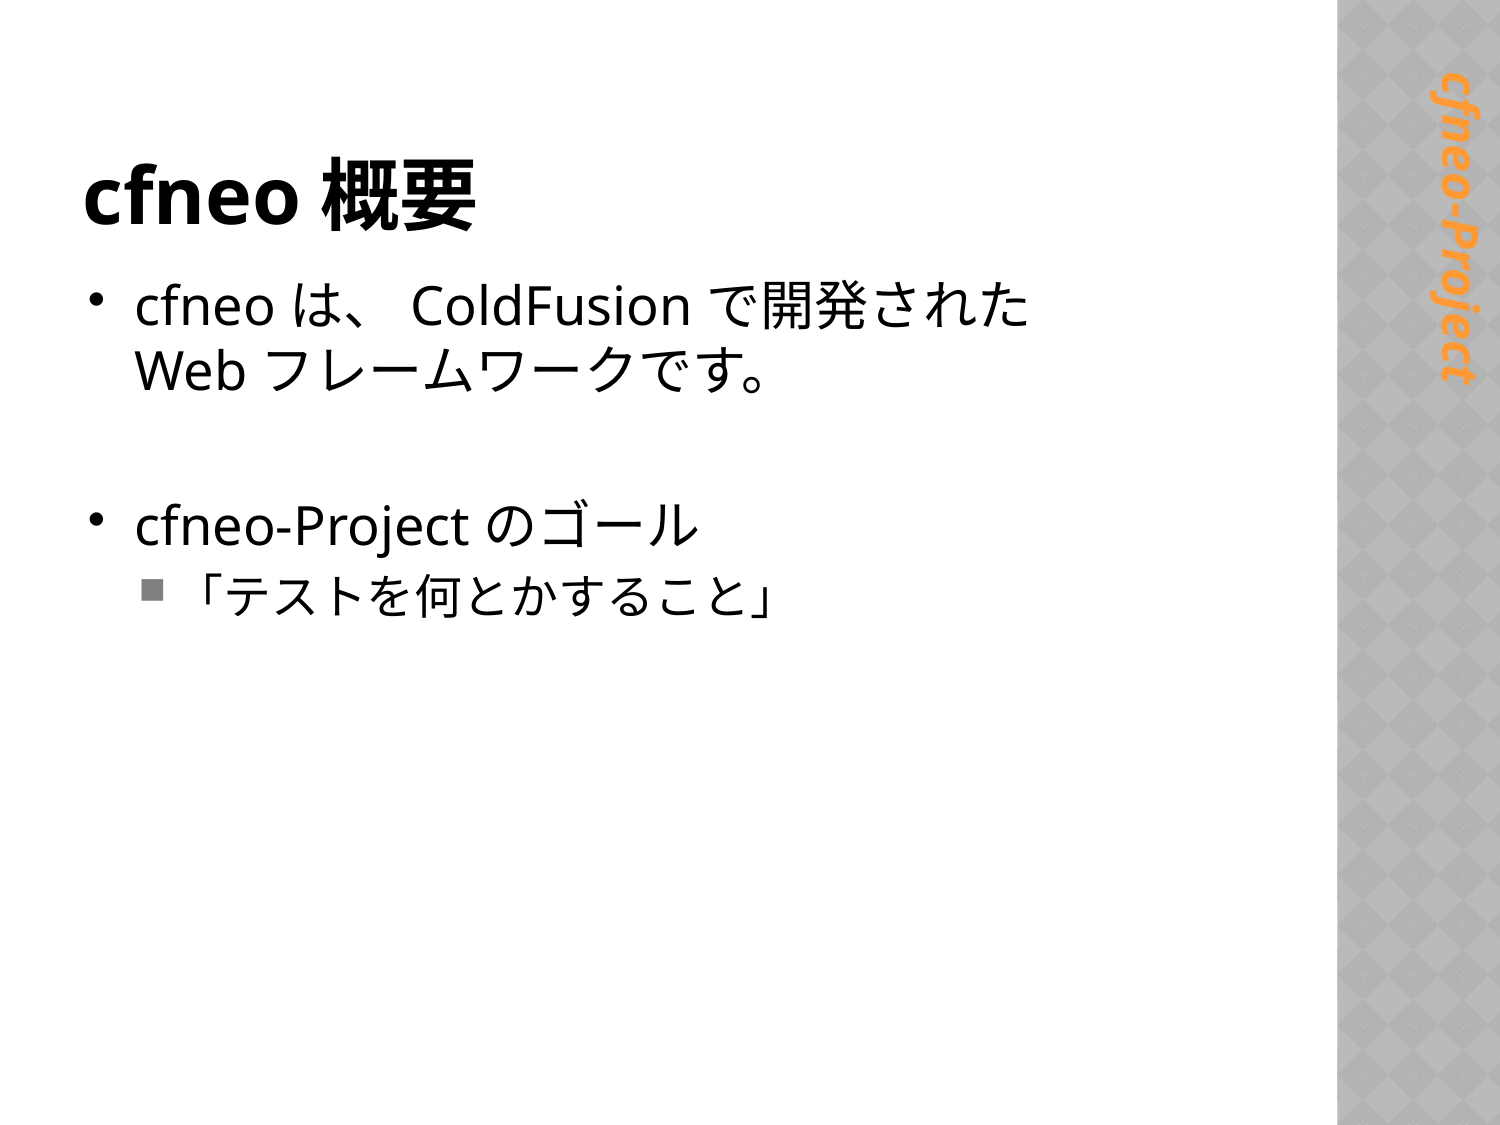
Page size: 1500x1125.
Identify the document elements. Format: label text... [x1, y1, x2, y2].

title cfneo概要 [75, 52, 1263, 240]
list cfneoは、ColdFusionで開発された Webフレームワークです。 cfneo-Projectのゴール 「テストを何とかすること」 [75, 264, 1263, 1059]
